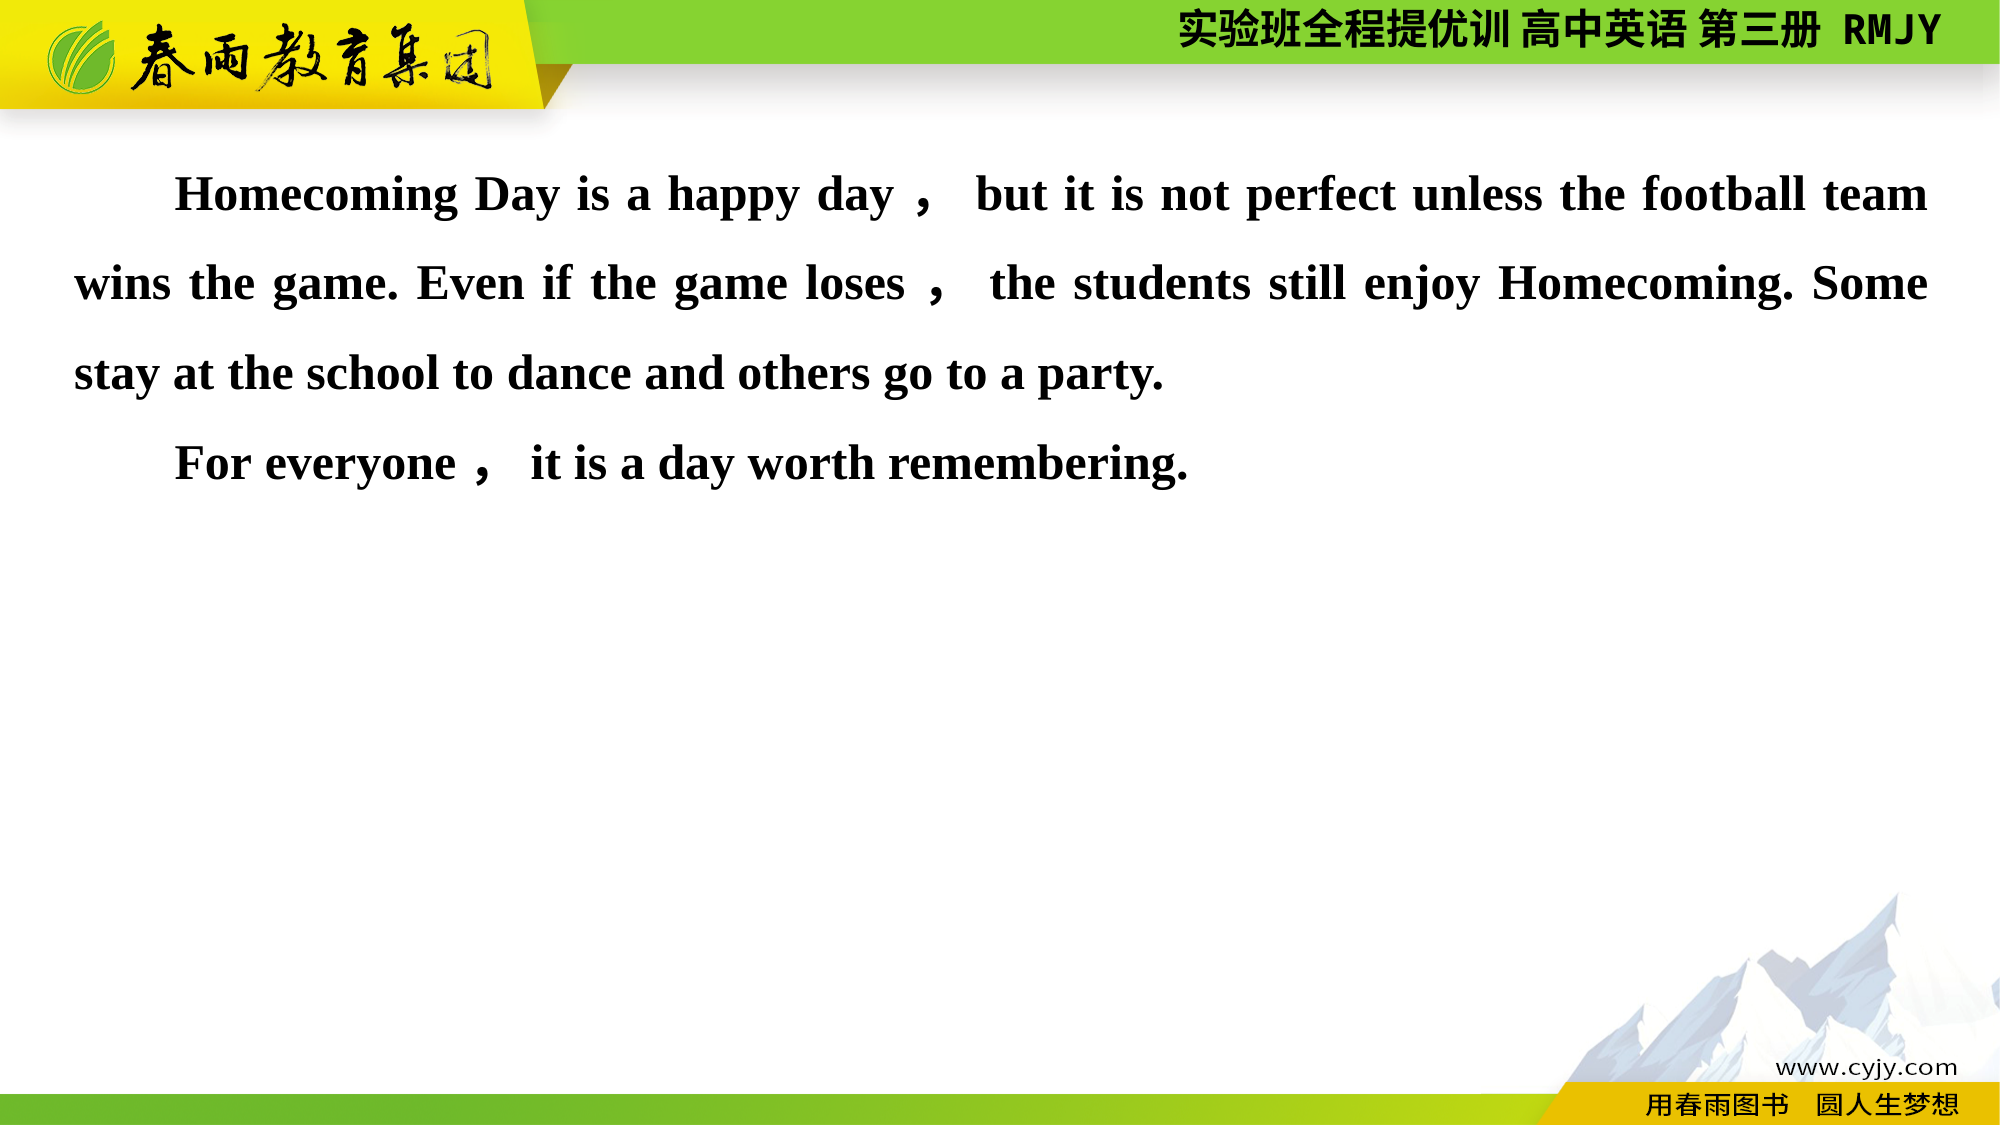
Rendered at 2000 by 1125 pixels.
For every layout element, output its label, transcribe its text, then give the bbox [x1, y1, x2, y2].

list Homecoming Day is a happy day，but it is not perfect unless the football team wins the game. Even if the game loses，the students still enjoy Homecoming. Some stay at the school to dance and others go to a party. For everyone，it is a day worth remembering. [59, 122, 1944, 490]
picture [0, 0, 2000, 1125]
